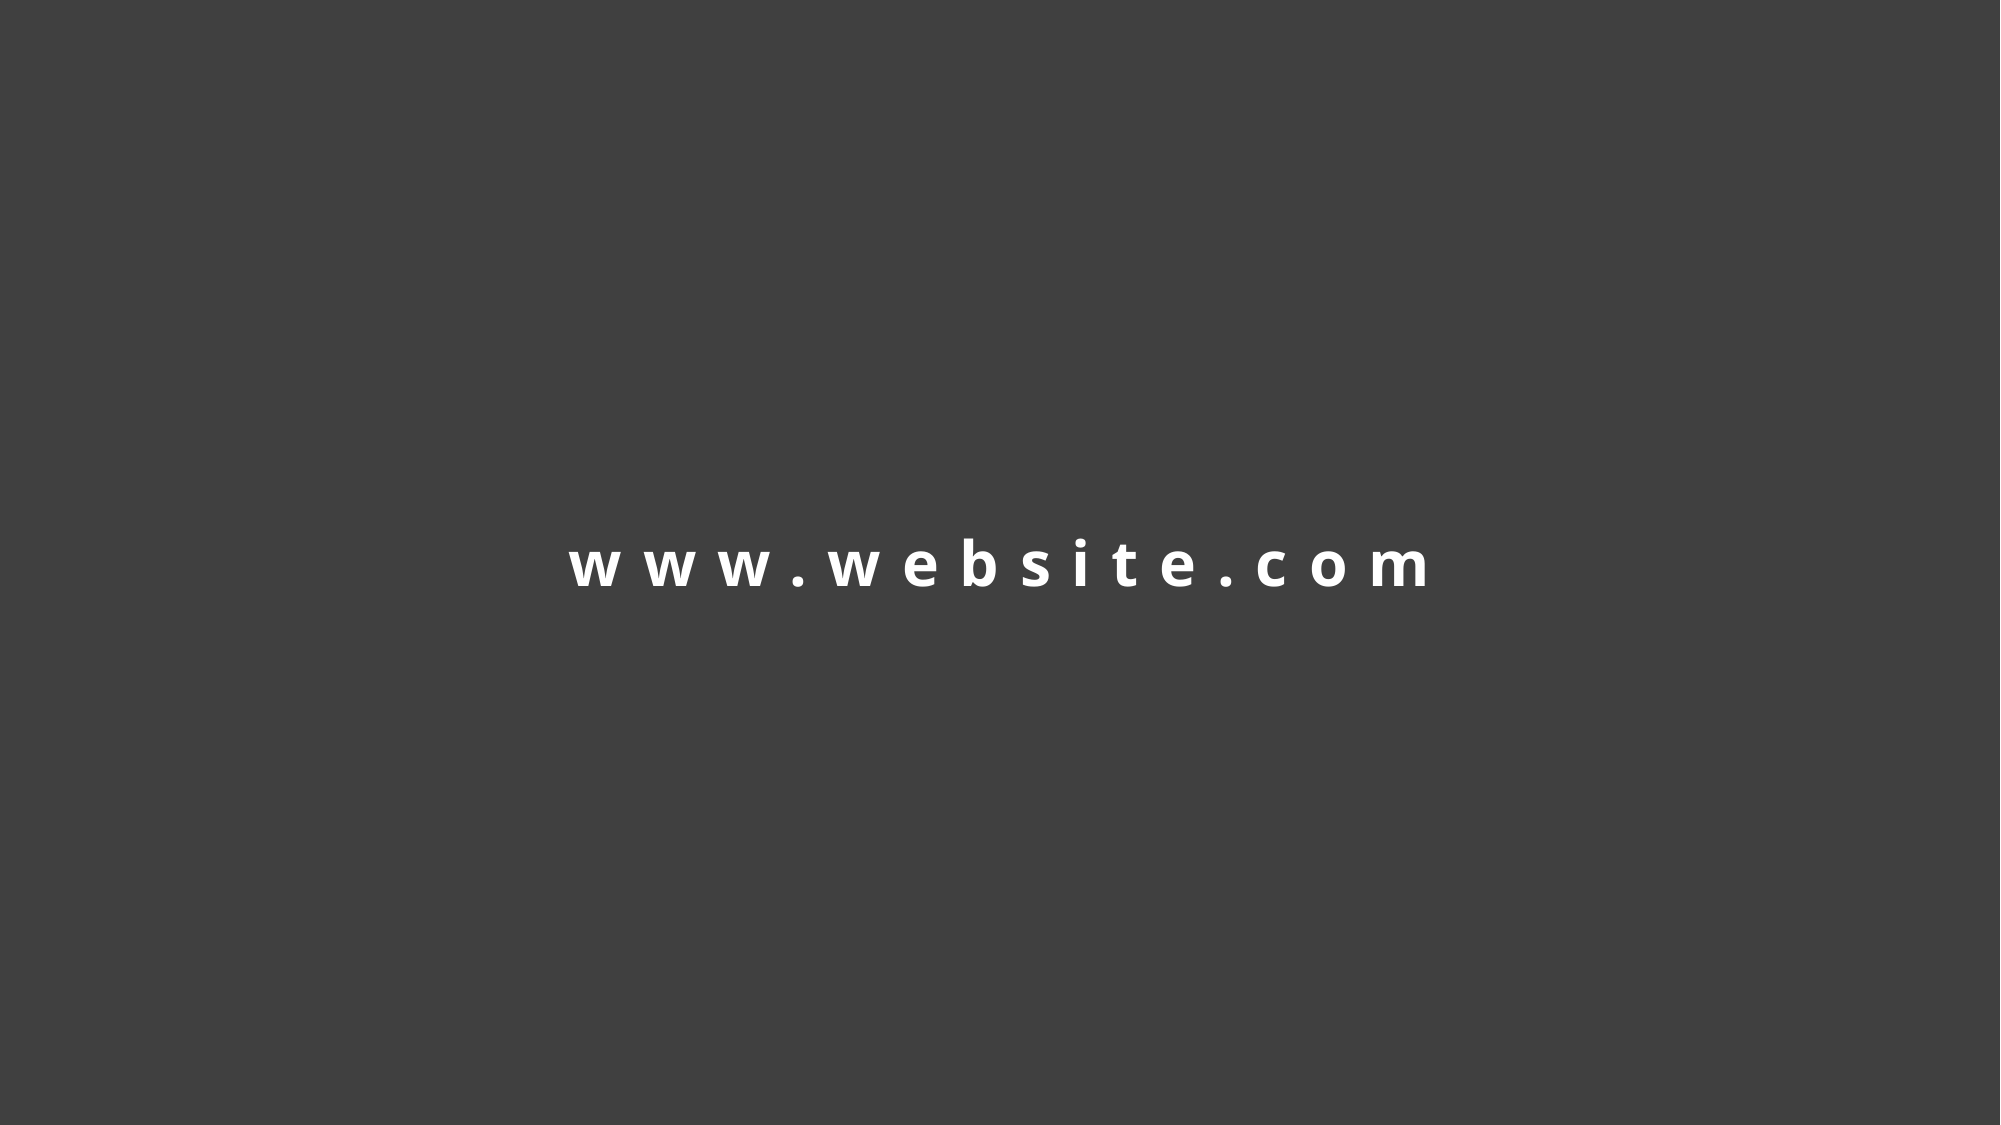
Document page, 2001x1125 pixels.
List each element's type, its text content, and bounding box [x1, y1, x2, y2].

text_box [0, 0, 2000, 1125]
text_box www.website.com [461, 517, 1539, 607]
